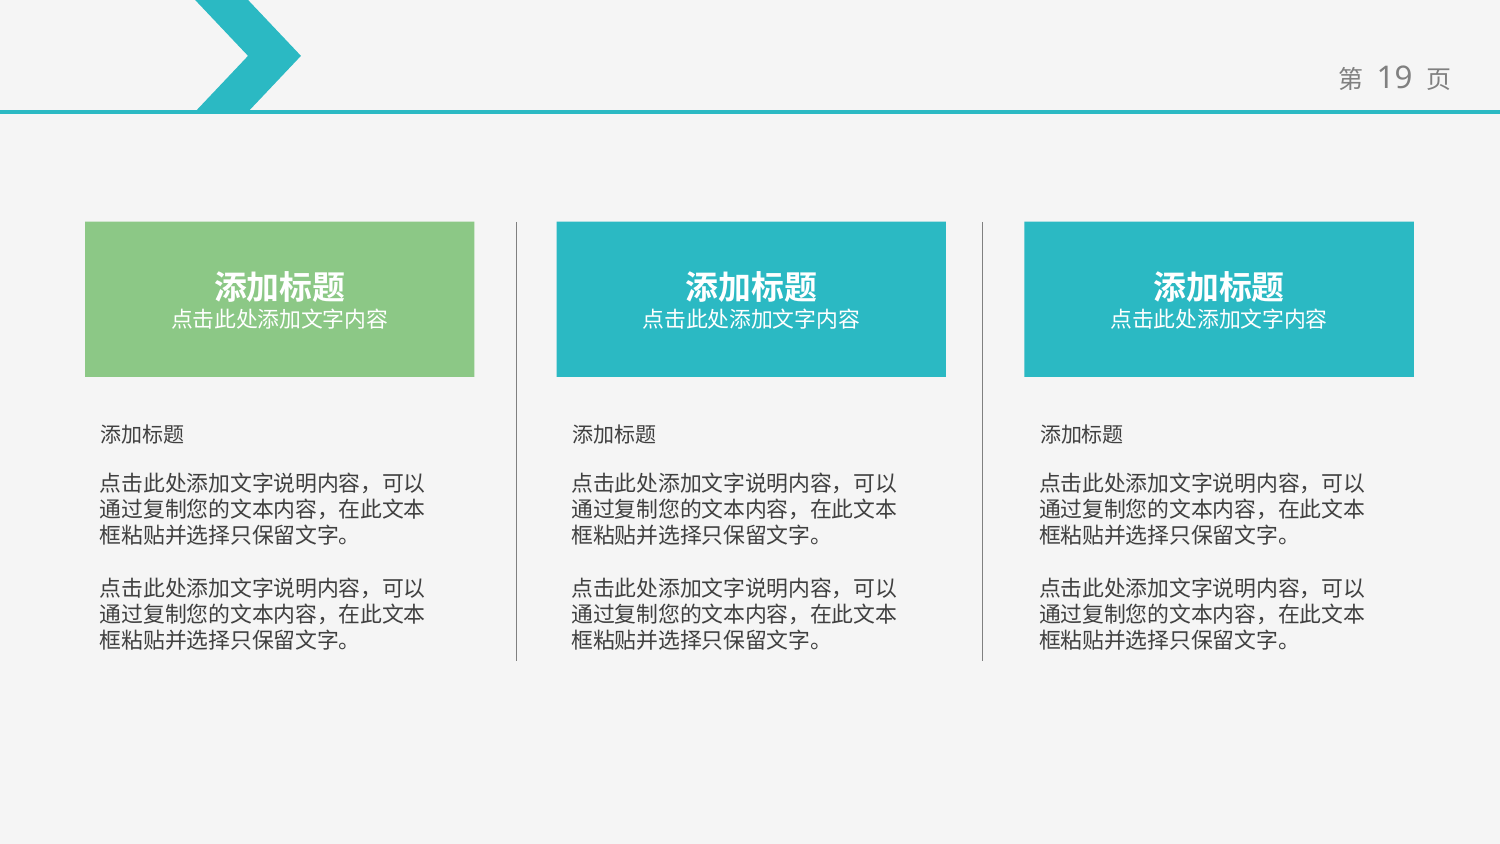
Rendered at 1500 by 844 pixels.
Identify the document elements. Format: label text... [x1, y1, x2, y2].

text_box 添加标题 点击此处添加文字内容 [555, 220, 947, 378]
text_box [1024, 413, 1384, 663]
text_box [85, 413, 445, 663]
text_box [556, 413, 917, 663]
text_box 添加标题 点击此处添加文字内容 [1023, 220, 1415, 378]
text_box 添加标题 点击此处添加文字内容 [84, 220, 476, 378]
